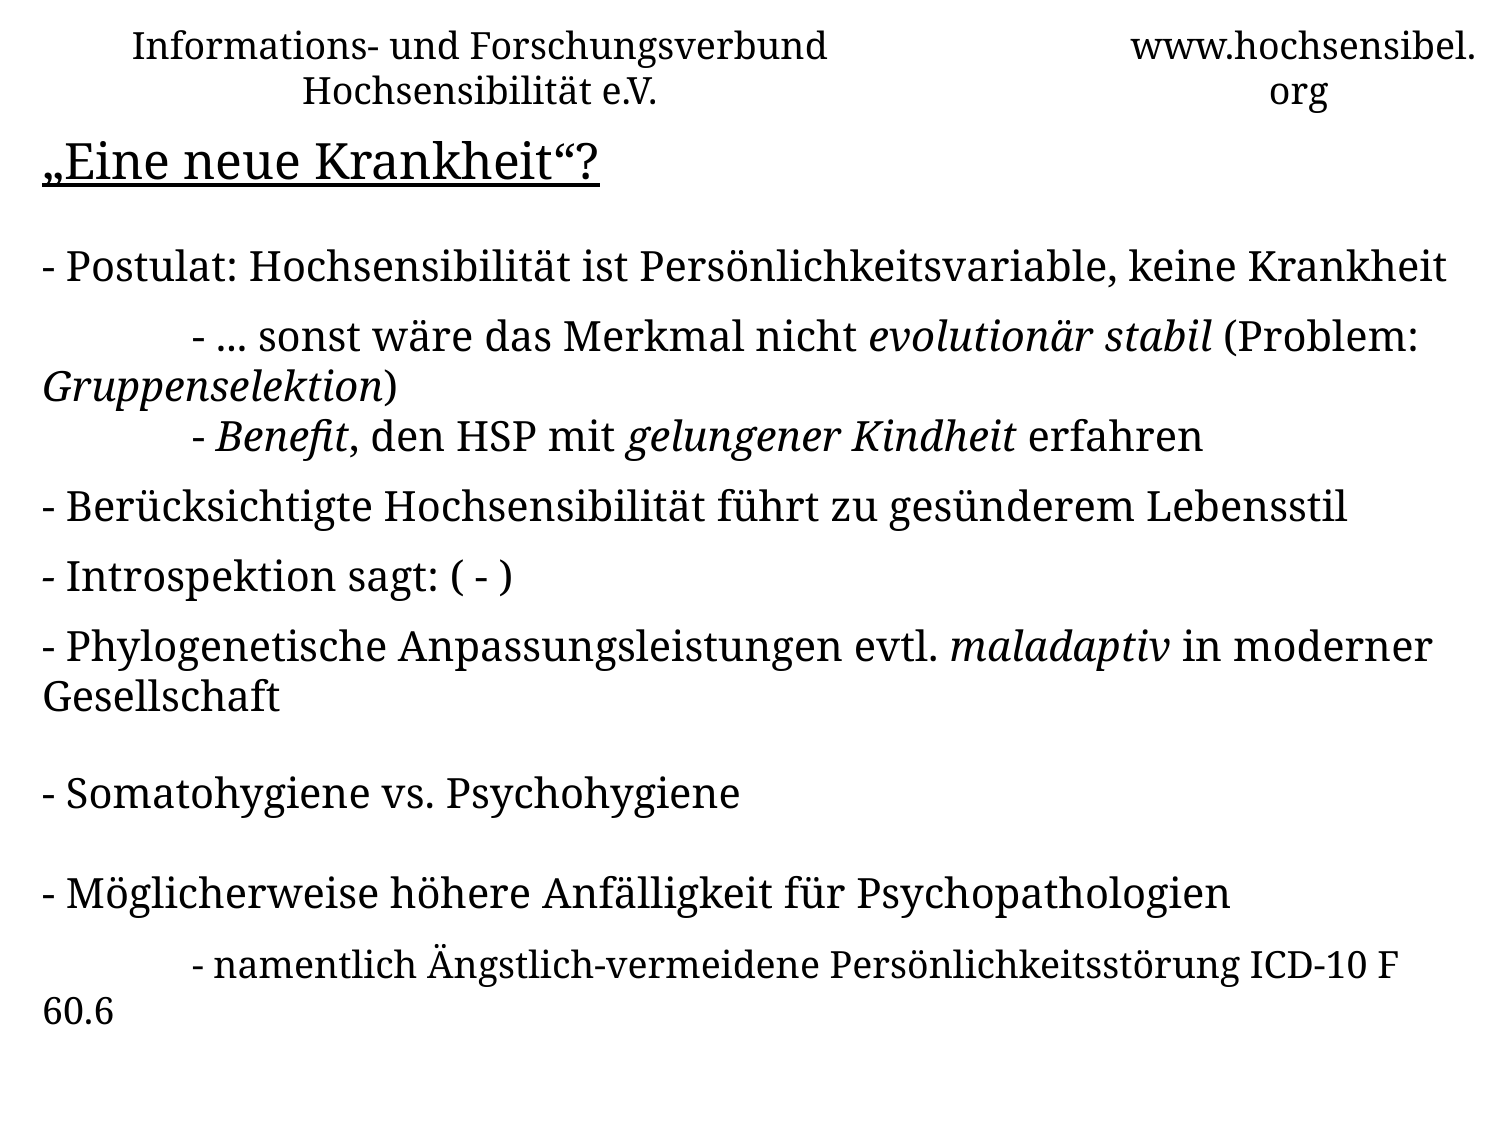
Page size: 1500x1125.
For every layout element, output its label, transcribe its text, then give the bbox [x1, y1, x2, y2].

title „Eine neue Krankheit“? - Postulat: Hochsensibilität ist Persönlichkeitsvariable, keine Krankheit - ... sonst wäre das Merkmal nicht evolutionär stabil (Problem: Gruppenselektion) - Benefit, den HSP mit gelungener Kindheit erfahren - Berücksichtigte Hochsensibilität führt zu gesünderem Lebensstil - Introspektion sagt: ( - ) - Phylogenetische Anpassungsleistungen evtl. maladaptiv in moderner Gesellschaft - Somatohygiene vs. Psychohygiene - Möglicherweise höhere Anfälligkeit für Psychopathologien - namentlich Ängstlich-vermeidene Persönlichkeitsstörung ICD-10 F 60.6 [27, 122, 1466, 1040]
text_box Informations- und Forschungsverbund Hochsensibilität e.V. [0, 14, 961, 120]
text_box www.hochsensibel.org [1107, 14, 1500, 120]
